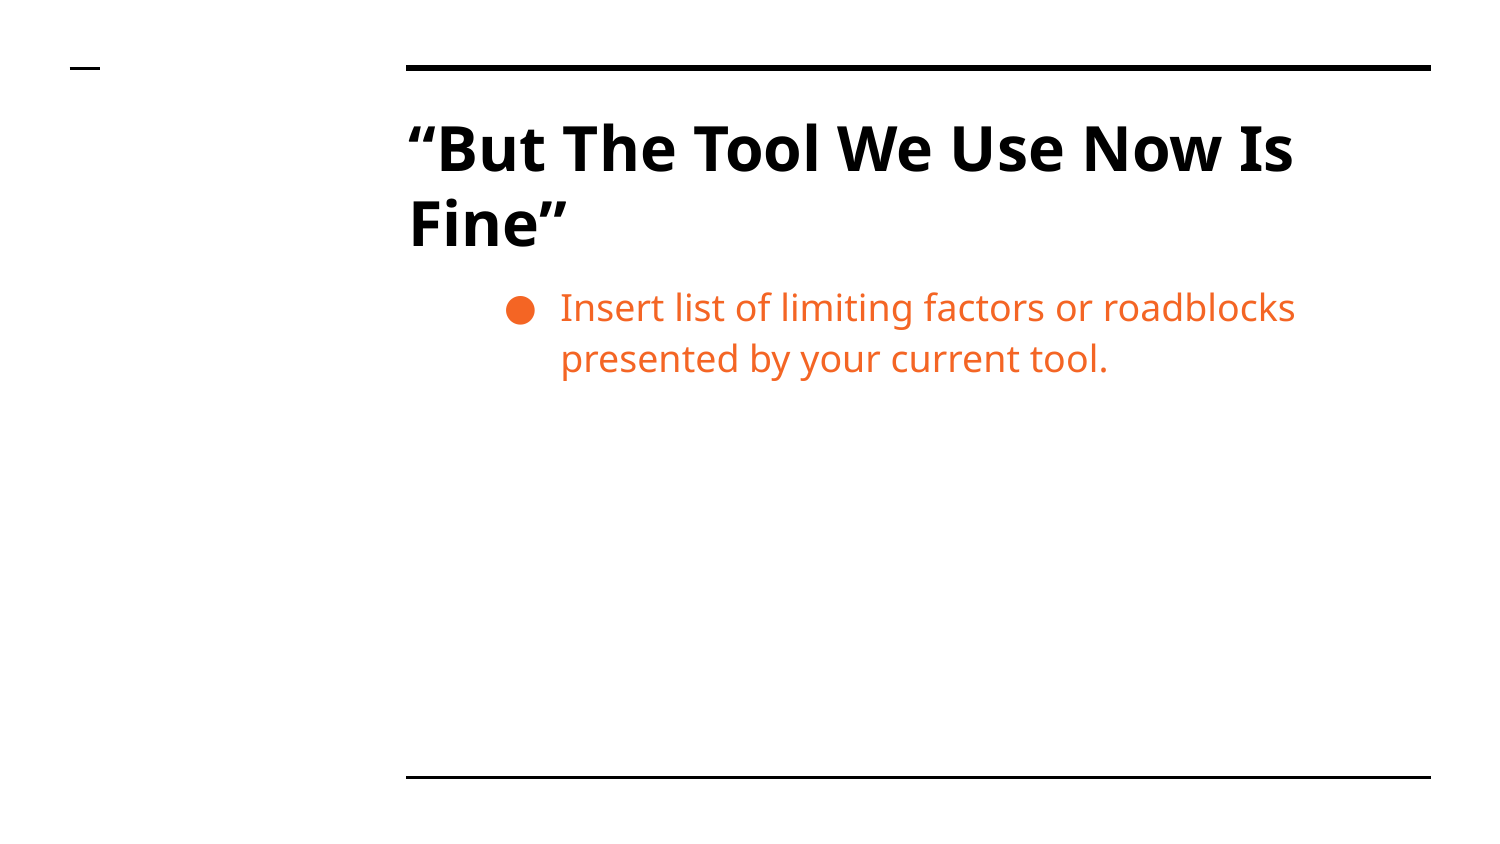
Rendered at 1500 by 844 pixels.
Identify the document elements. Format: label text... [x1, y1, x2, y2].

title “But The Tool We Use Now Is Fine” [393, 94, 1431, 199]
list Insert list of limiting factors or roadblocks presented by your current tool. [395, 261, 1433, 755]
